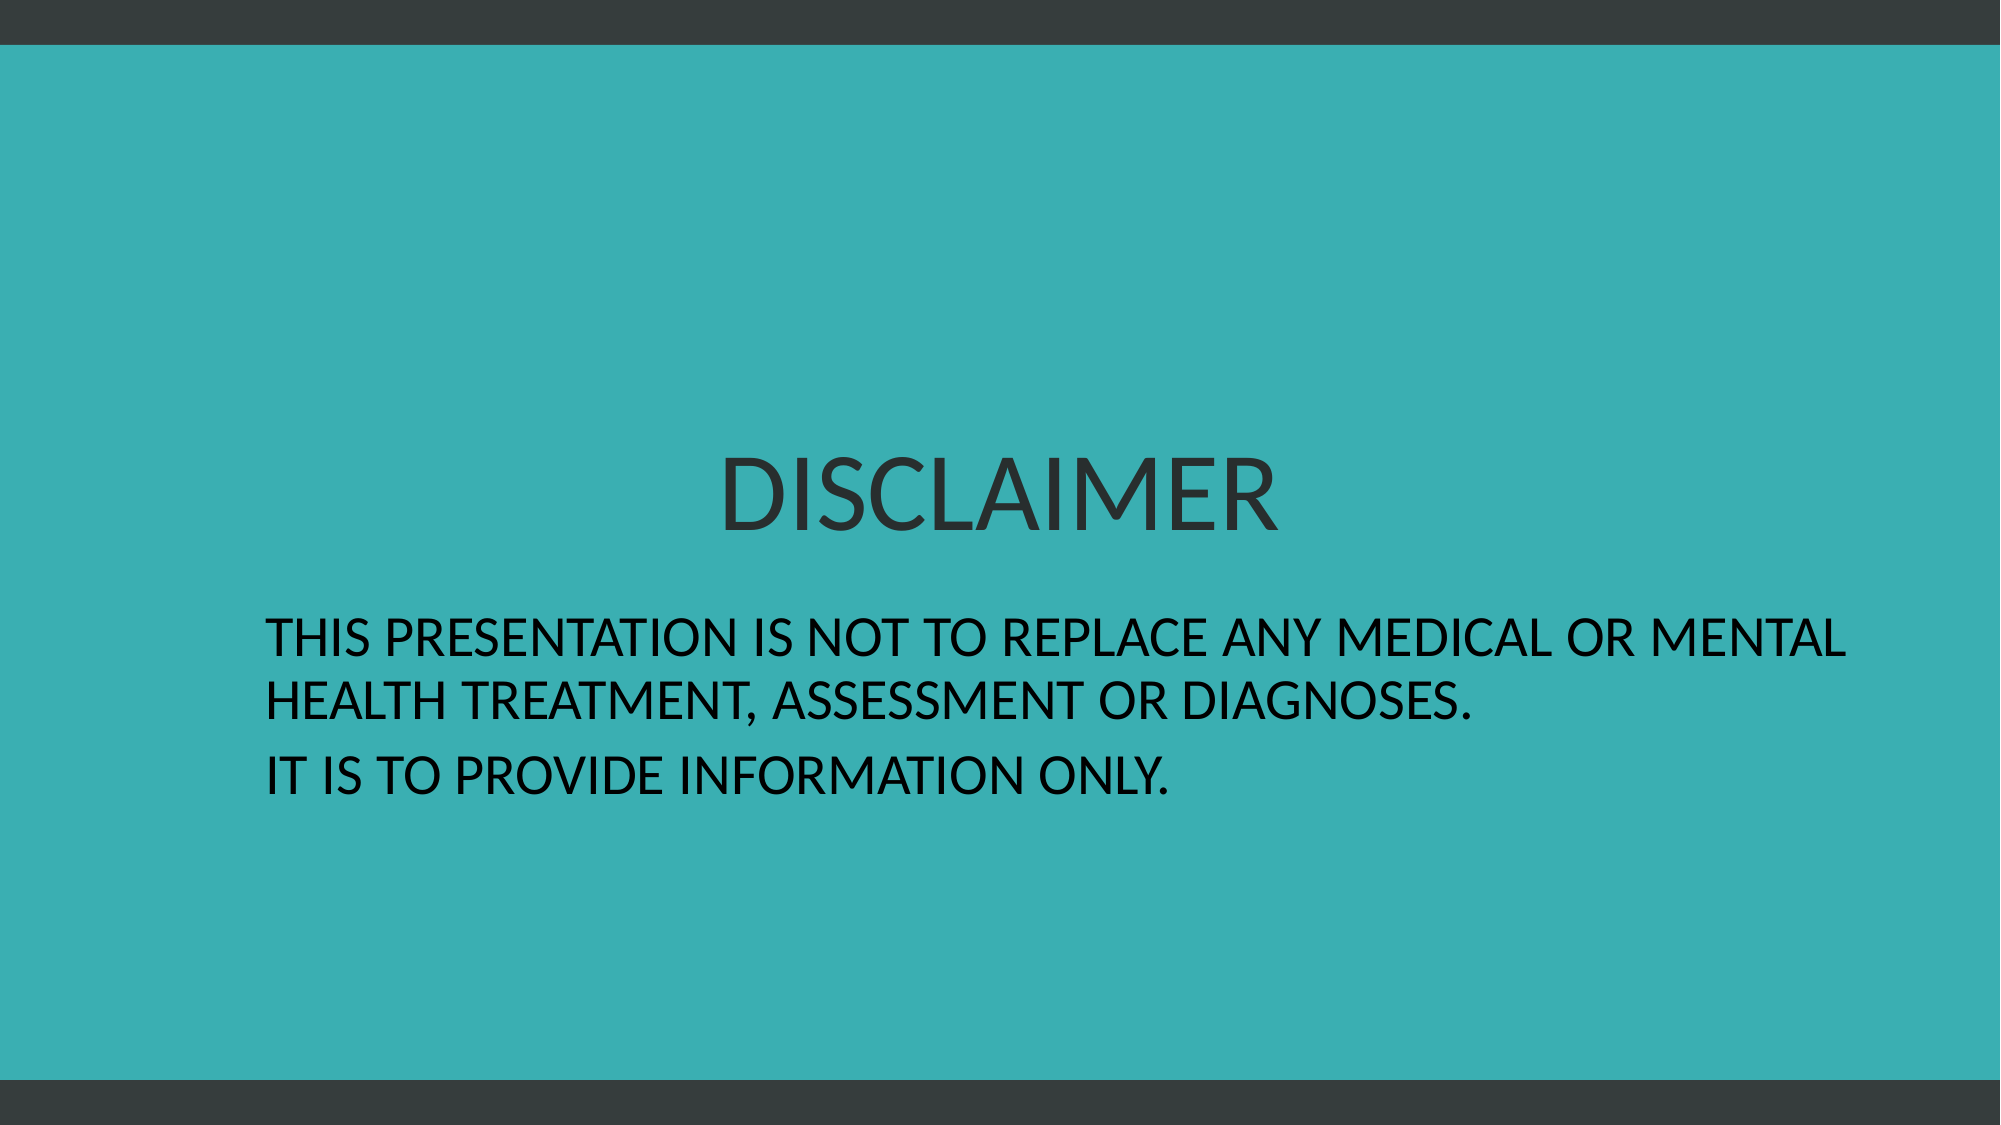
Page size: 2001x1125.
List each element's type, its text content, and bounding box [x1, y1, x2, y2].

title DISCLAIMER [212, 378, 1788, 563]
list This presentation is not to replace any medical or mental health treatment, assessment or diagnoses. It is to provide information only. [250, 598, 1874, 931]
